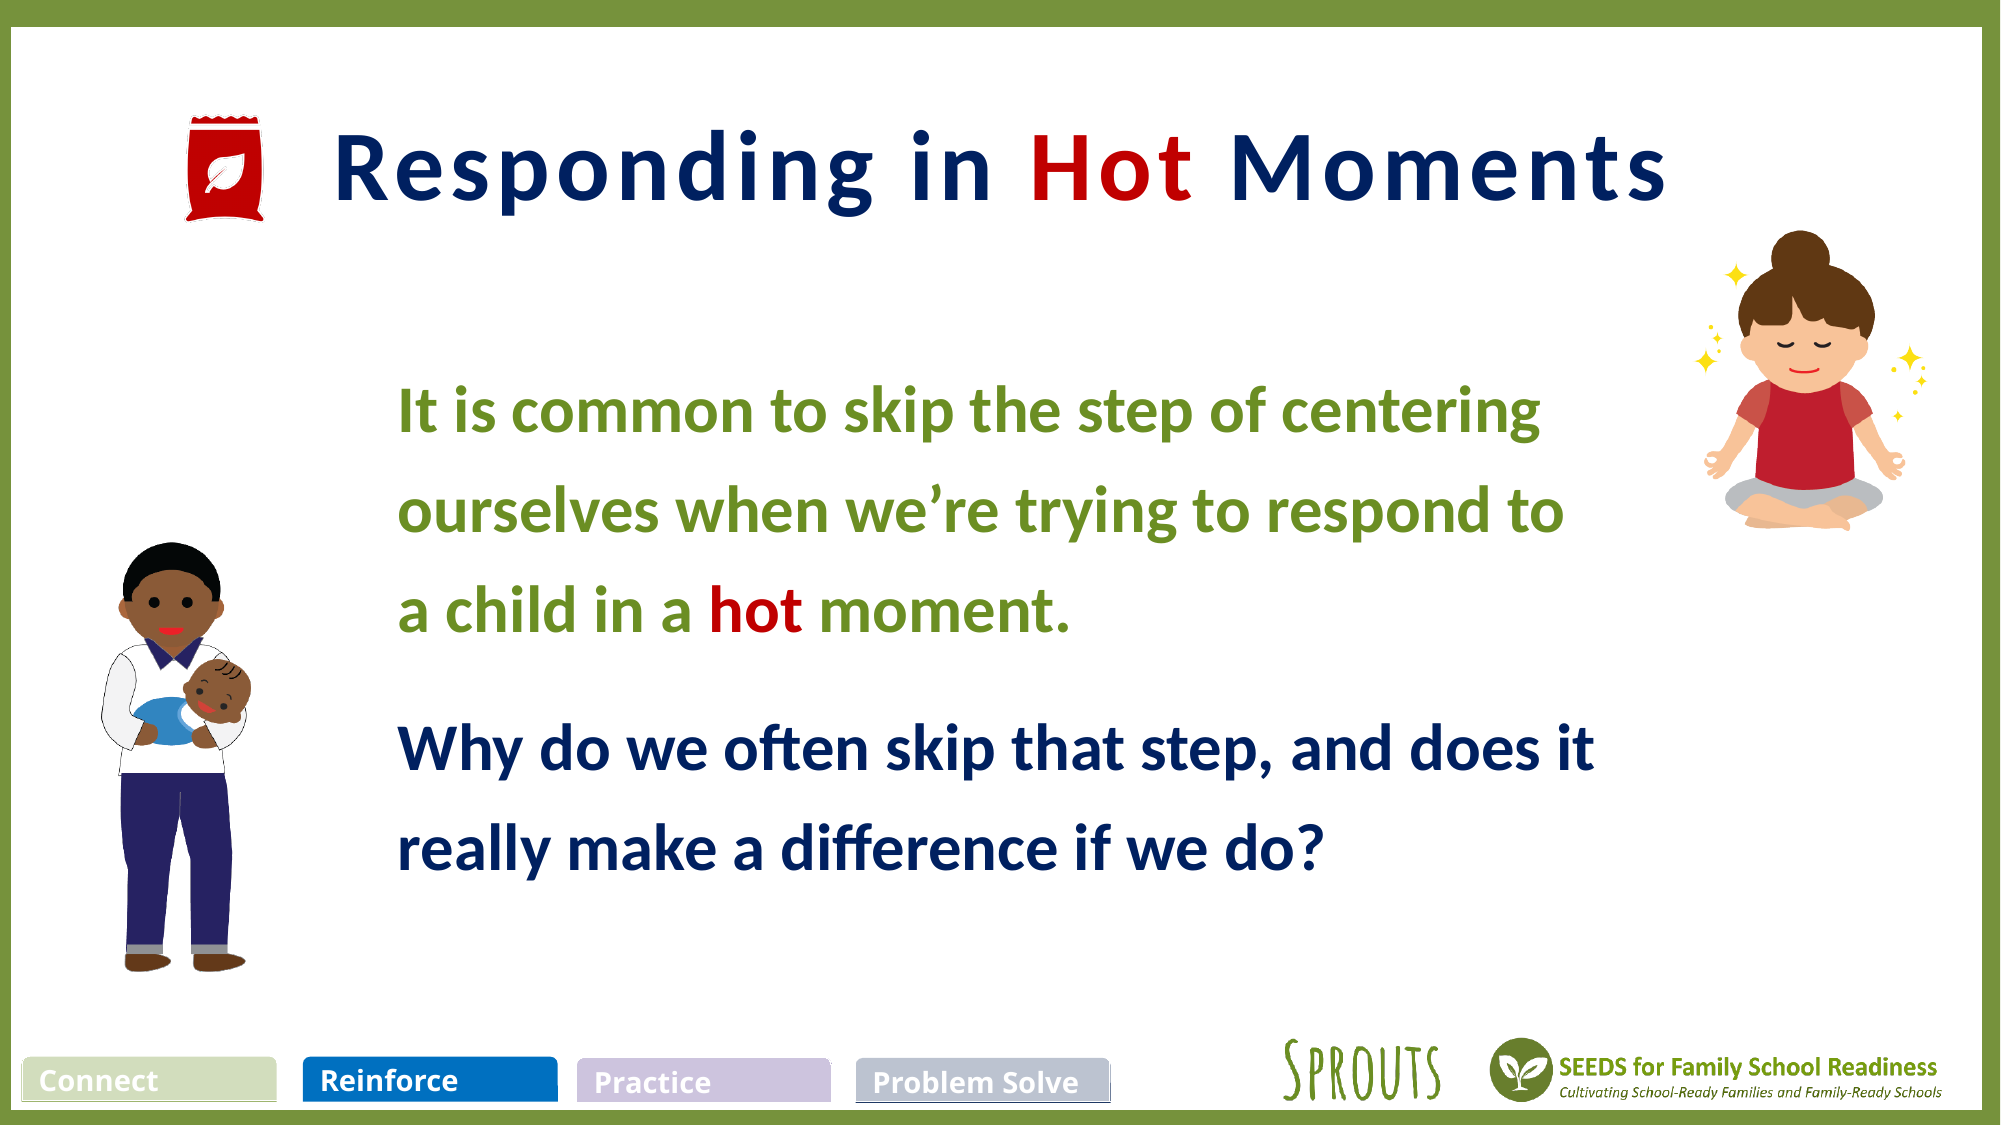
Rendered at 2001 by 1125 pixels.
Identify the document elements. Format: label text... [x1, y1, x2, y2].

title Responding in Hot Moments [48, 59, 1952, 278]
picture [1271, 1027, 1453, 1110]
picture [100, 542, 251, 973]
picture [1487, 1035, 1955, 1110]
text_box It is common to skip the step of centering ourselves when we’re trying to respond to a child in a hot moment. Why do we often skip that step, and does it really make a difference if we do? [383, 338, 1617, 891]
text_box [22, 1055, 278, 1101]
picture [1692, 230, 1928, 531]
text_box [576, 1057, 832, 1103]
text_box [855, 1056, 1111, 1102]
picture [149, 93, 300, 244]
